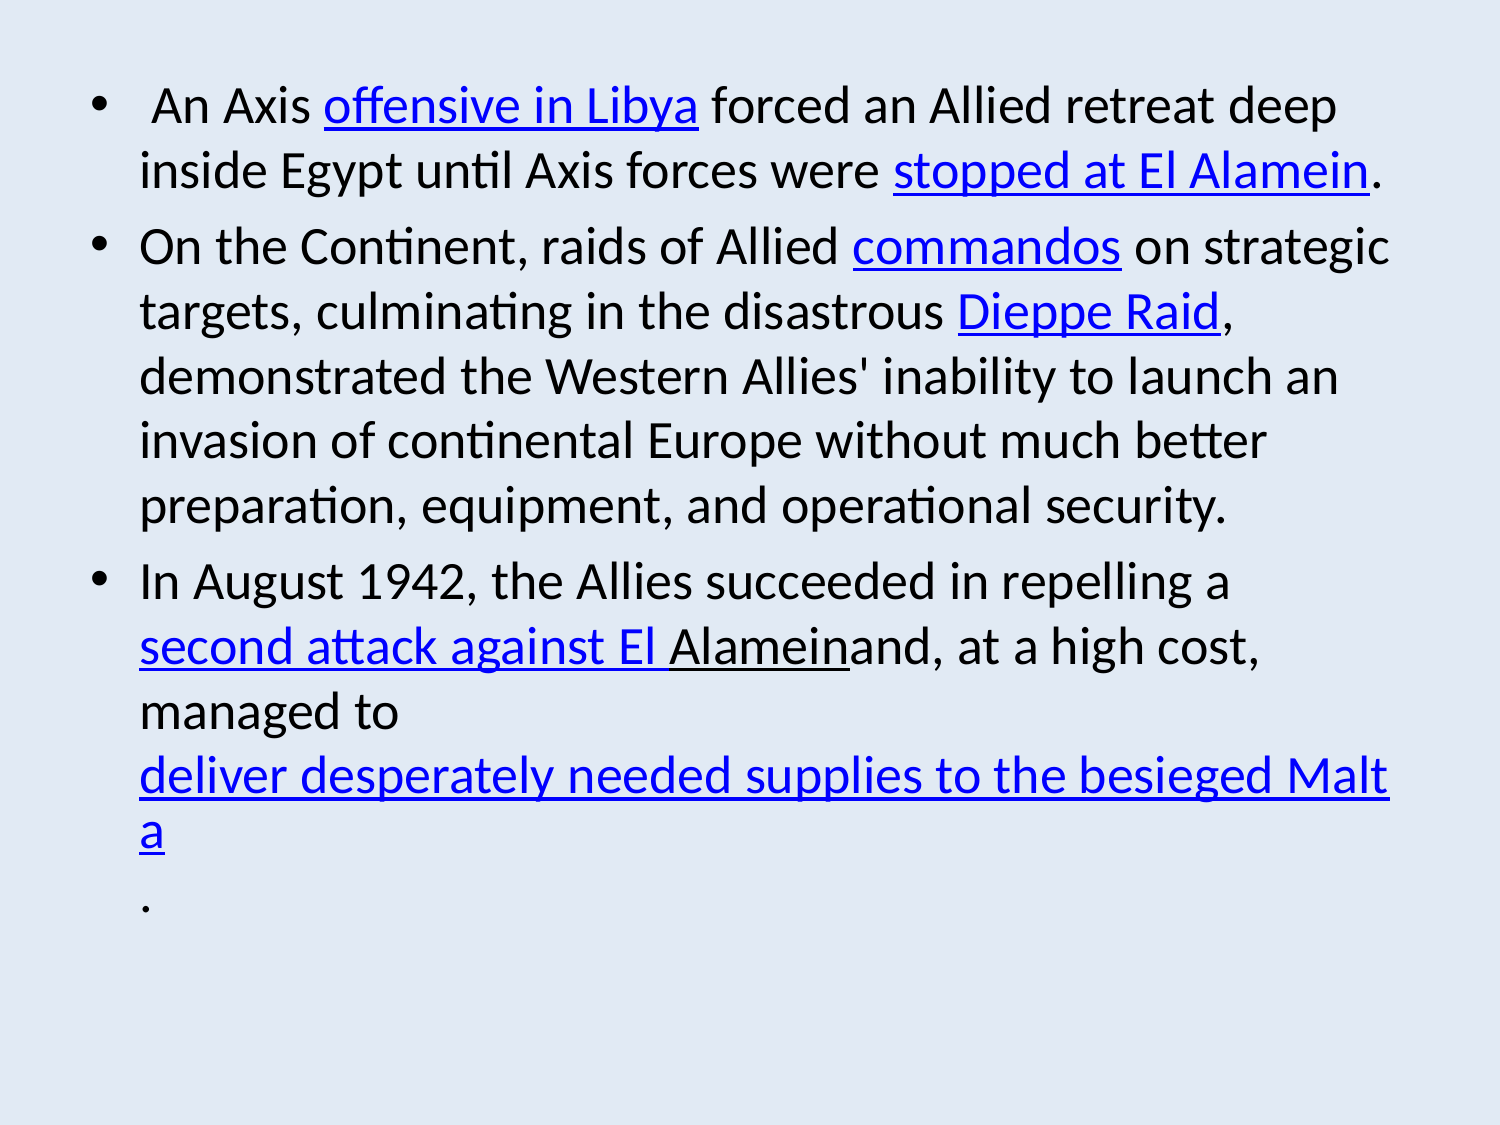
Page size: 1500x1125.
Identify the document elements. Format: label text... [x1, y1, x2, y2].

list An Axis offensive in Libya forced an Allied retreat deep inside Egypt until Axis forces were stopped at El Alamein. On the Continent, raids of Allied commandos on strategic targets, culminating in the disastrous Dieppe Raid, demonstrated the Western Allies' inability to launch an invasion of continental Europe without much better preparation, equipment, and operational security. In August 1942, the Allies succeeded in repelling a second attack against El Alameinand, at a high cost, managed to deliver desperately needed supplies to the besieged Malta. [75, 62, 1425, 1005]
